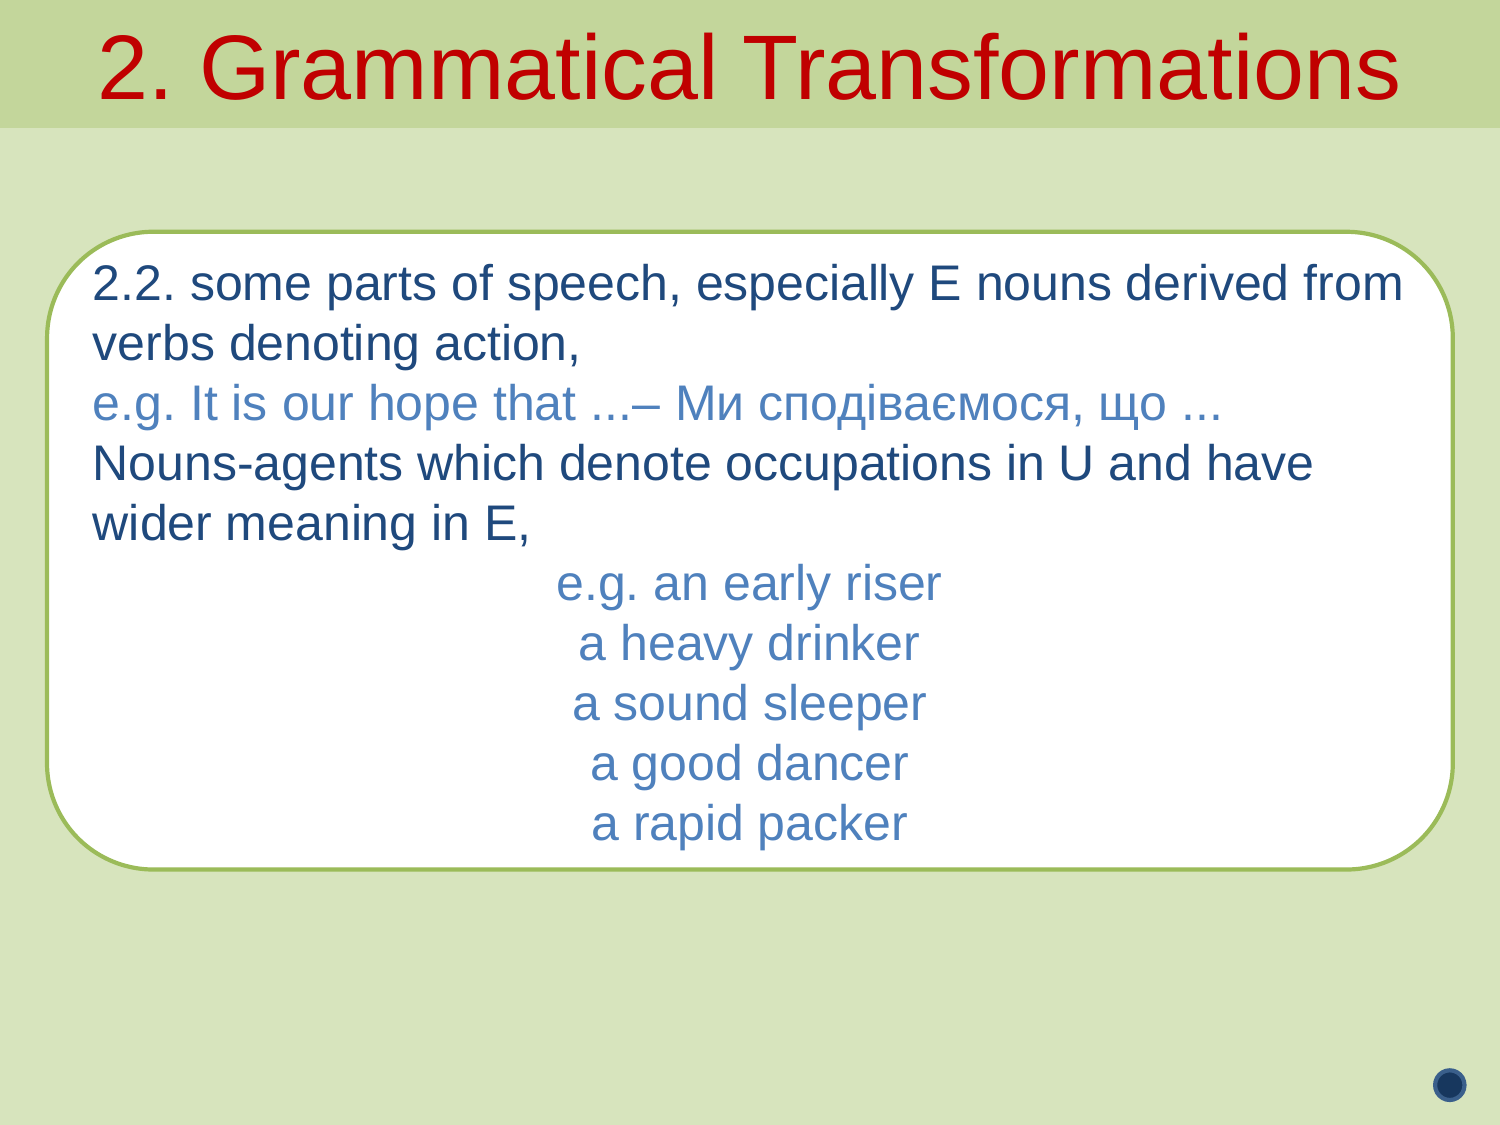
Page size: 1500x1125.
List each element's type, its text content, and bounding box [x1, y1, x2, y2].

text_box 2.2. some parts of speech, especially E nouns derived from verbs denoting action, e.g. It is our hope that ...– Ми сподіваємося, що ... Nouns-agents which denote occupations in U and have wider meaning in E, e.g. an early riser a heavy drinker a sound sleeper a good dancer a rapid packer [44, 229, 1455, 872]
text_box [1433, 1068, 1467, 1103]
text_box 2. Grammatical Transformations [0, 0, 1500, 128]
